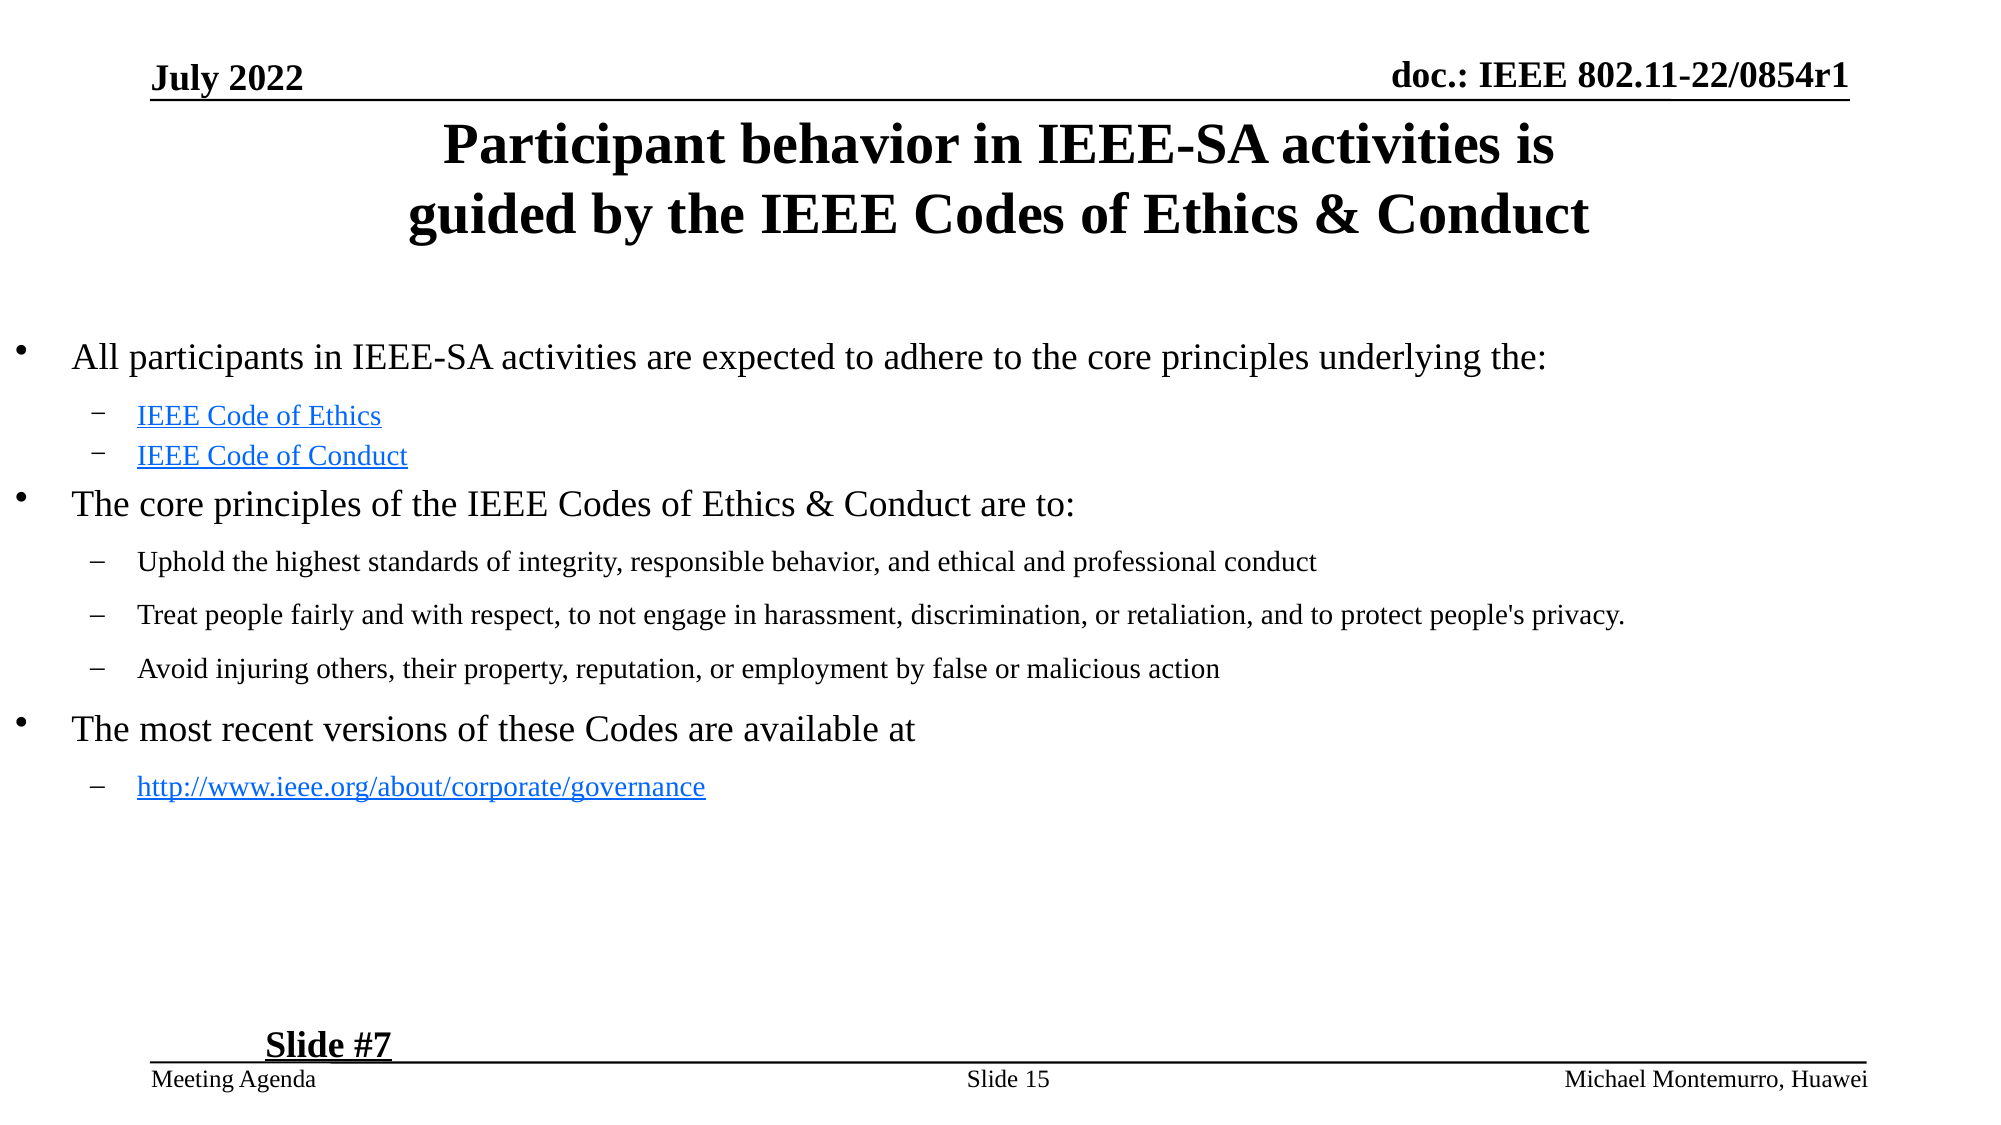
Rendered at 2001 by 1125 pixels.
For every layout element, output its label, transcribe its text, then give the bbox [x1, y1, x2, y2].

text_box Slide #7 [250, 1012, 407, 1073]
slide_number Slide 15 [964, 1061, 1053, 1093]
text_box Participant behavior in IEEE-SA activities is guided by the IEEE Codes of Ethics & Conduct [362, 87, 1638, 263]
footer Michael Montemurro, Huawei [1266, 1061, 1869, 1093]
list All participants in IEEE-SA activities are expected to adhere to the core principles underlying the: IEEE Code of Ethics IEEE Code of Conduct The core principles of the IEEE Codes of Ethics & Conduct are to: Uphold the highest standards of integrity, responsible behavior, and ethical and professional conduct Treat people fairly and with respect, to not engage in harassment, discrimination, or retaliation, and to protect people's privacy. Avoid injuring others, their property, reputation, or employment by false or malicious action The most recent versions of these Codes are available at http://www.ieee.org/about/corporate/governance [0, 324, 1700, 1000]
